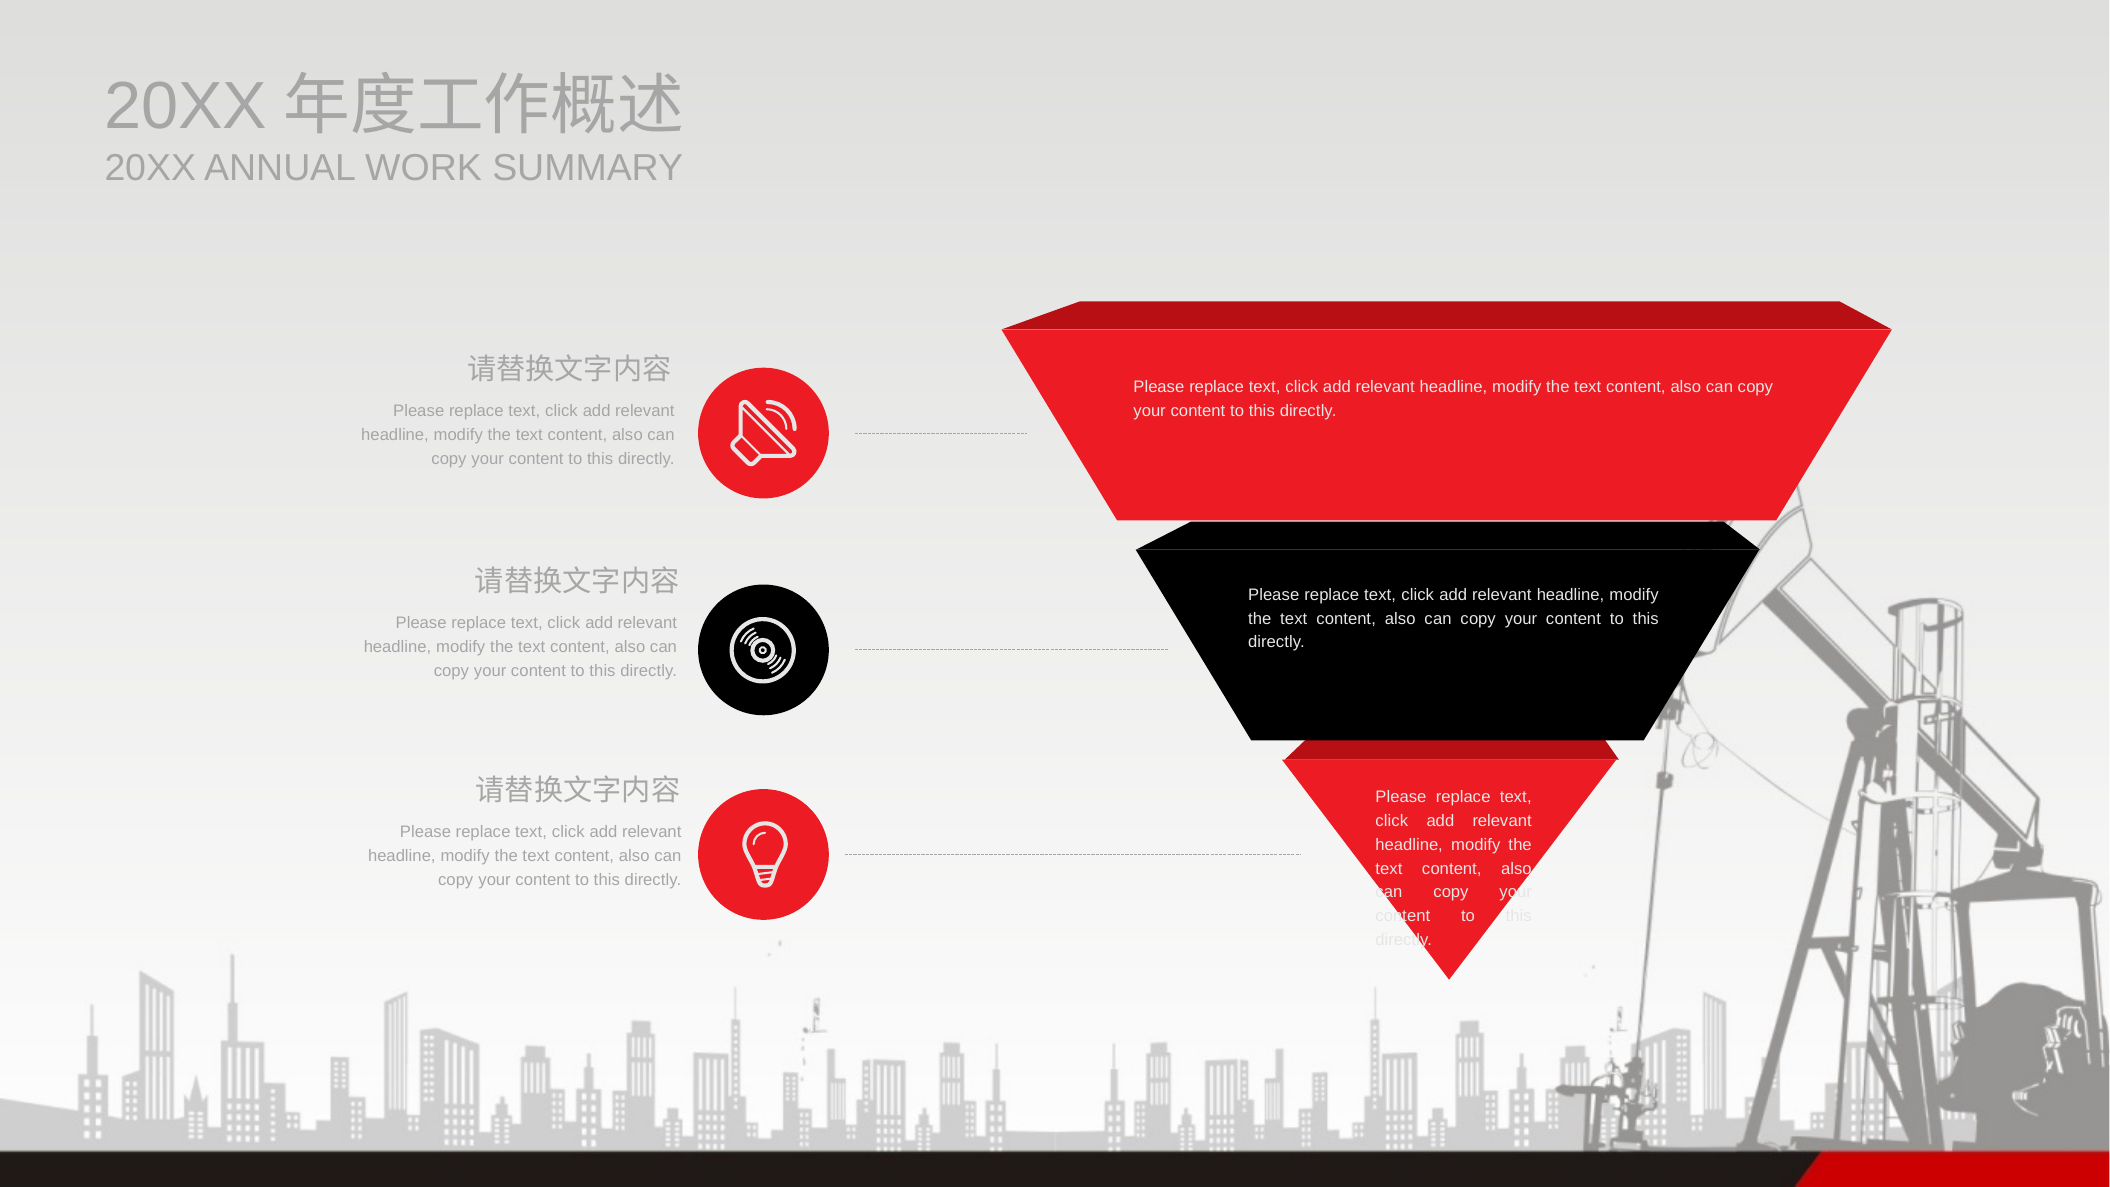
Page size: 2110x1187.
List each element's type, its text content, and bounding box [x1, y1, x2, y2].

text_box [334, 555, 681, 679]
text_box 20XX ANNUAL WORK SUMMARY [104, 142, 692, 188]
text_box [1001, 301, 1892, 980]
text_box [698, 584, 829, 716]
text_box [698, 789, 829, 920]
picture [0, 0, 2110, 1187]
text_box 20XX年度工作概述 [104, 61, 692, 142]
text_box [331, 343, 675, 467]
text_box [698, 367, 829, 499]
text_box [338, 764, 682, 888]
